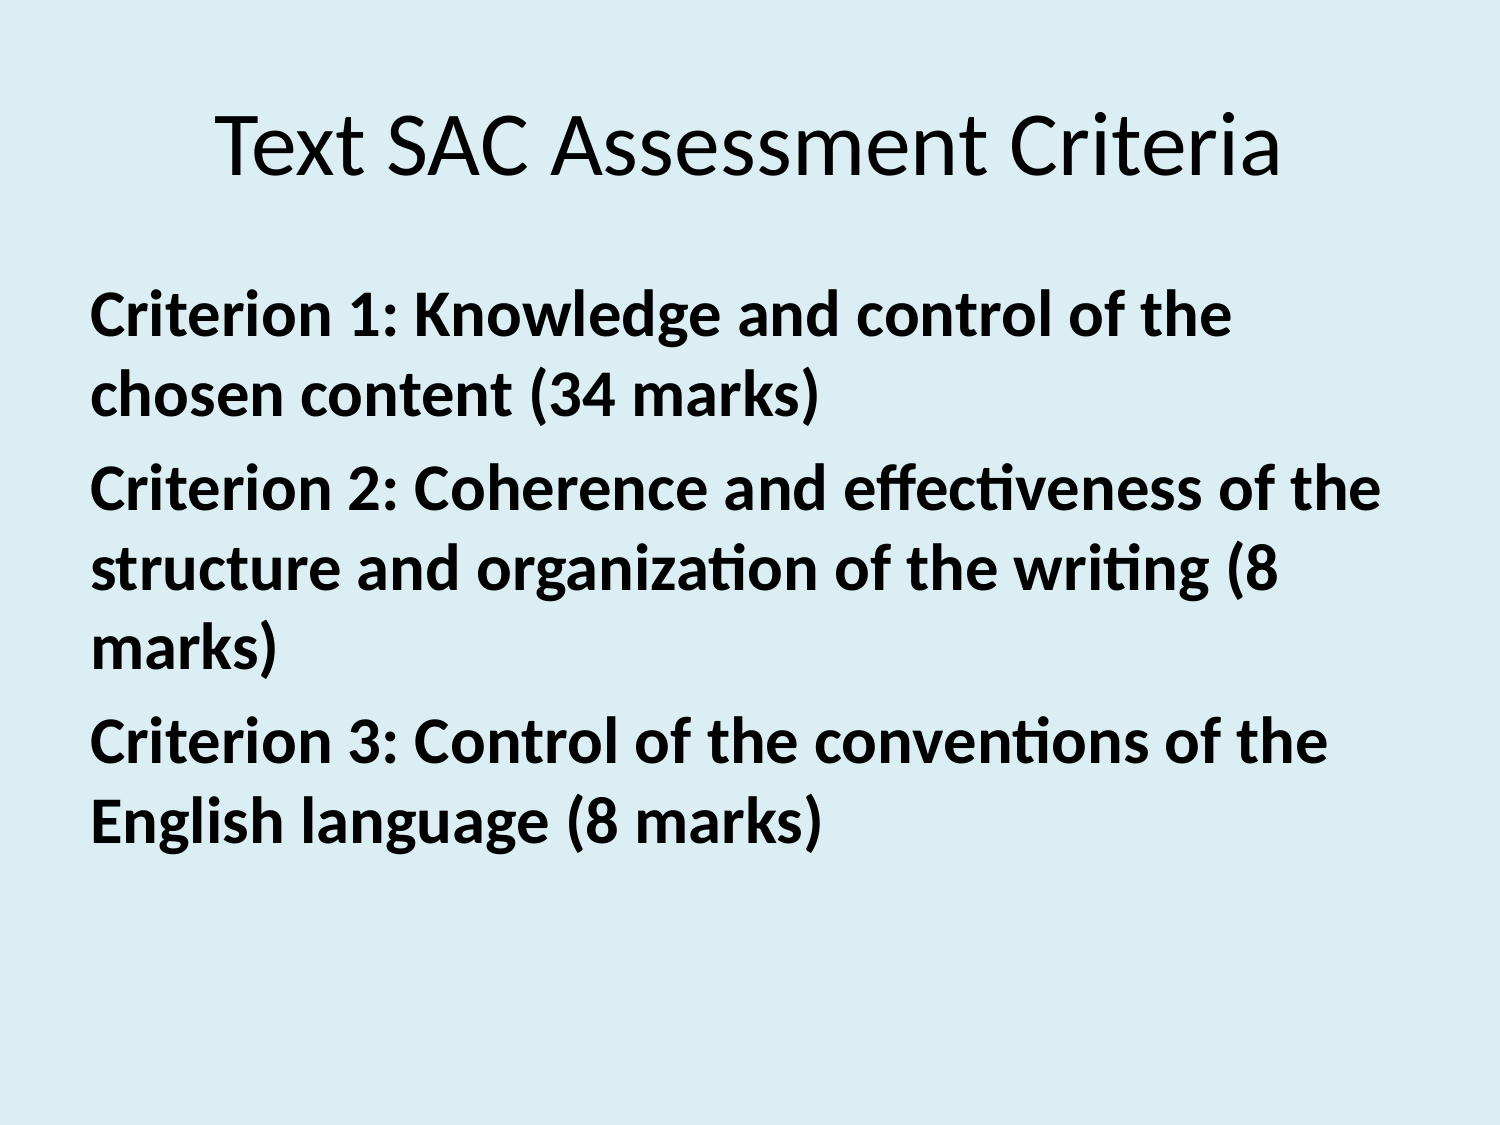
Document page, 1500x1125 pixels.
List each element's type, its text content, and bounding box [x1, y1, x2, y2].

title Text SAC Assessment Criteria [75, 45, 1425, 233]
list Criterion 1: Knowledge and control of the chosen content (34 marks) Criterion 2: Coherence and effectiveness of the structure and organization of the writing (8 marks) Criterion 3: Control of the conventions of the English language (8 marks) [75, 262, 1425, 1005]
